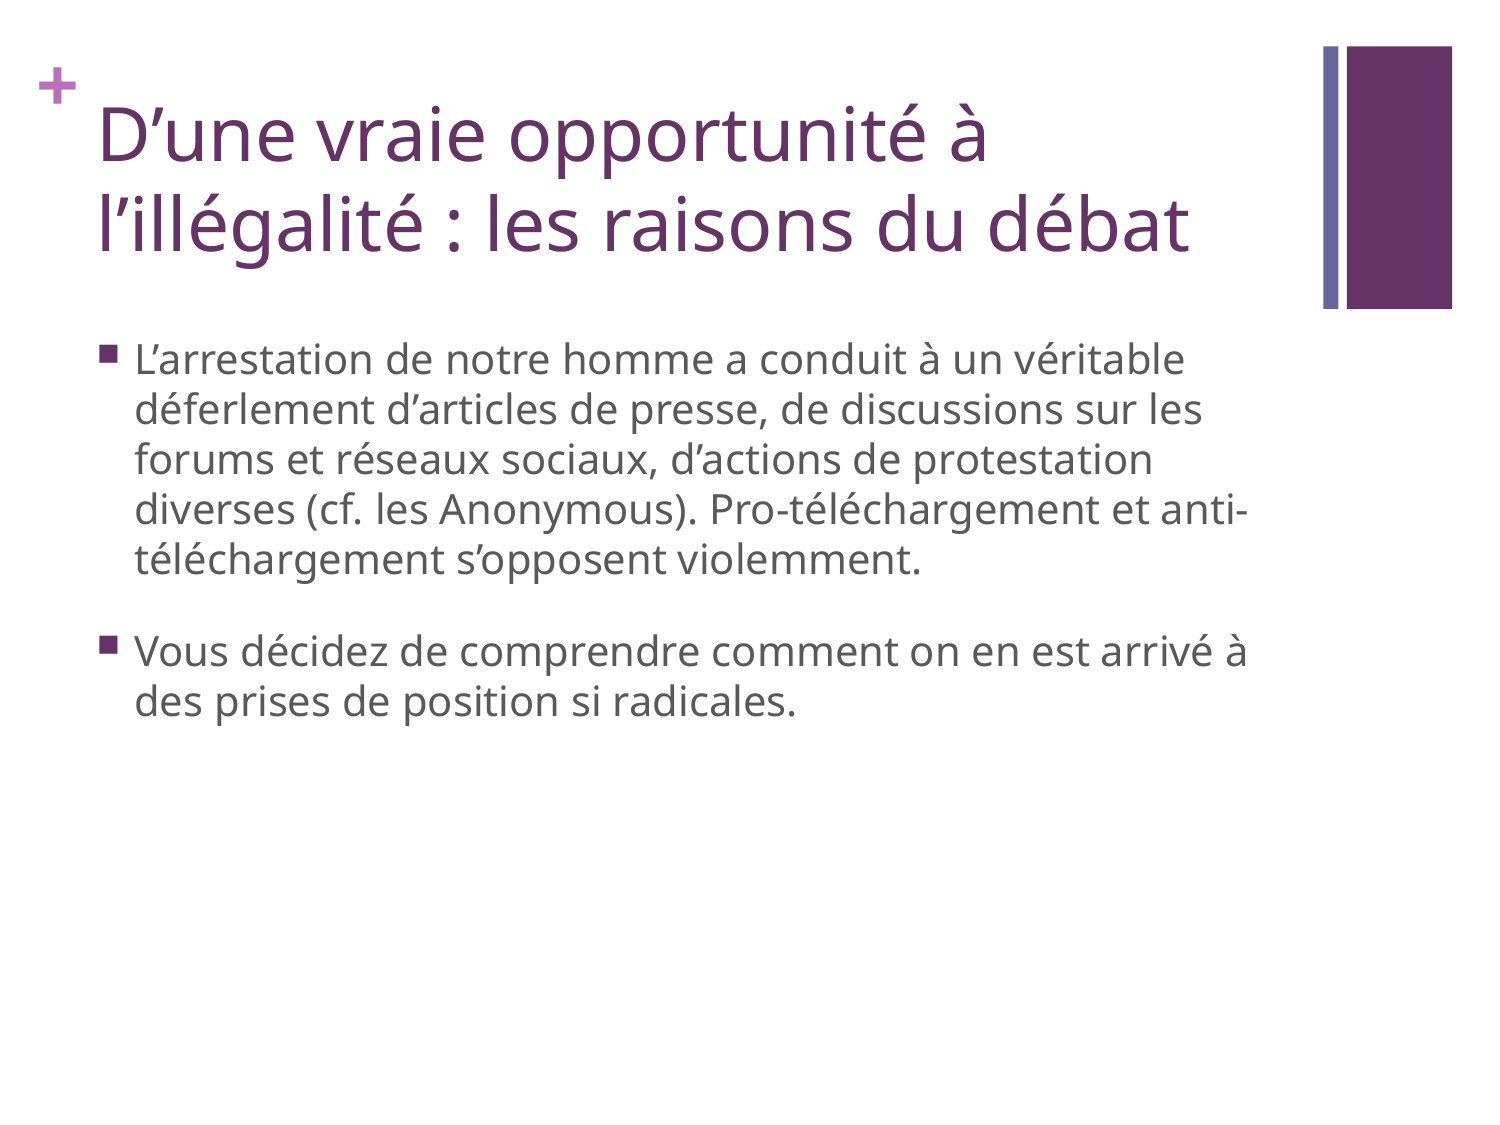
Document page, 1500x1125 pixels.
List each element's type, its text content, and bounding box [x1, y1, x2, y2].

title D’une vraie opportunité à l’illégalité : les raisons du débat [81, 79, 1322, 263]
list L’arrestation de notre homme a conduit à un véritable déferlement d’articles de presse, de discussions sur les forums et réseaux sociaux, d’actions de protestation diverses (cf. les Anonymous). Pro-téléchargement et anti-téléchargement s’opposent violemment. Vous décidez de comprendre comment on en est arrivé à des prises de position si radicales. [81, 324, 1322, 1005]
